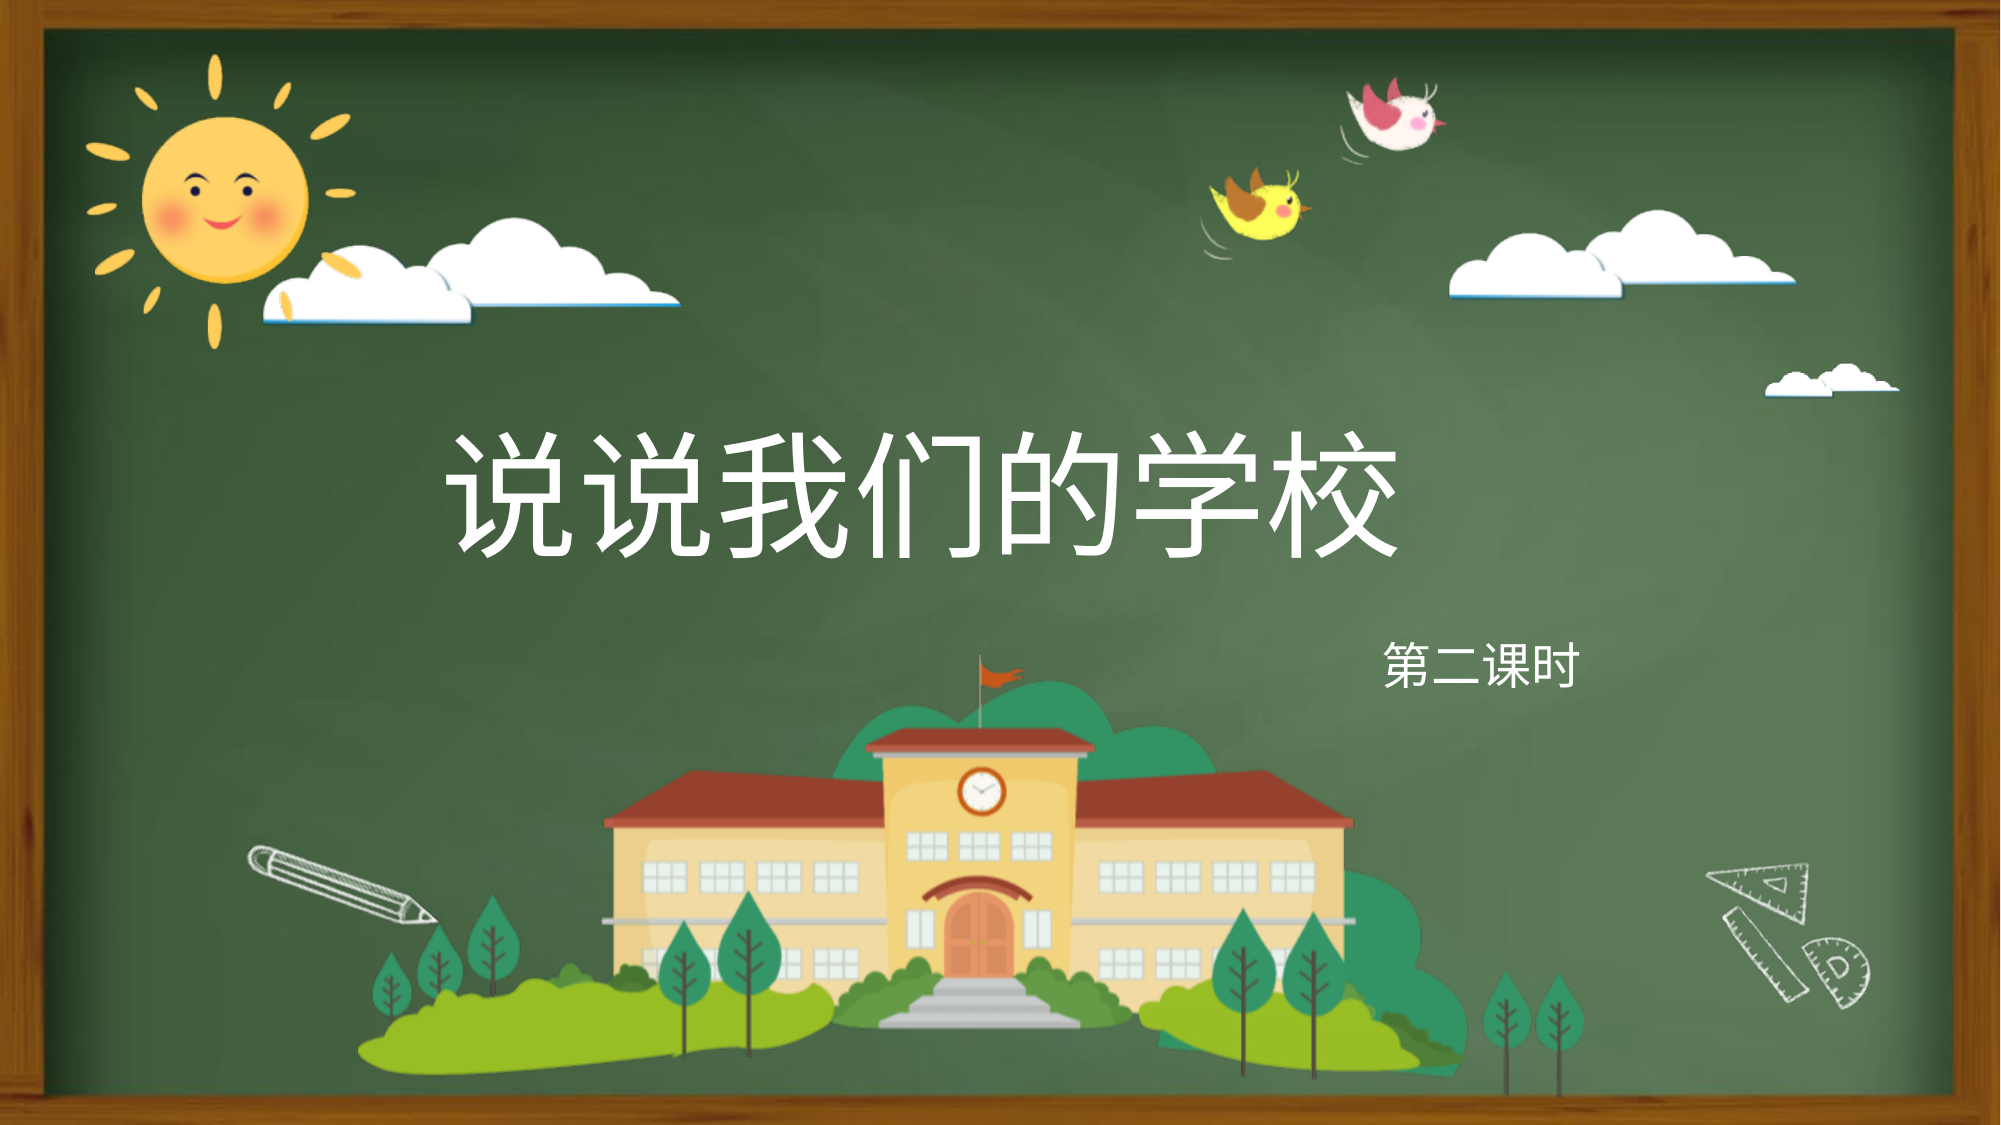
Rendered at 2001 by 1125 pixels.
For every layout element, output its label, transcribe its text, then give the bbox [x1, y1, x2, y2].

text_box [26, 2, 722, 449]
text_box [1160, 0, 1914, 438]
picture [0, 0, 2001, 1125]
text_box 说说我们的学校 [426, 402, 1633, 583]
text_box 第二课时 [1271, 627, 1691, 703]
